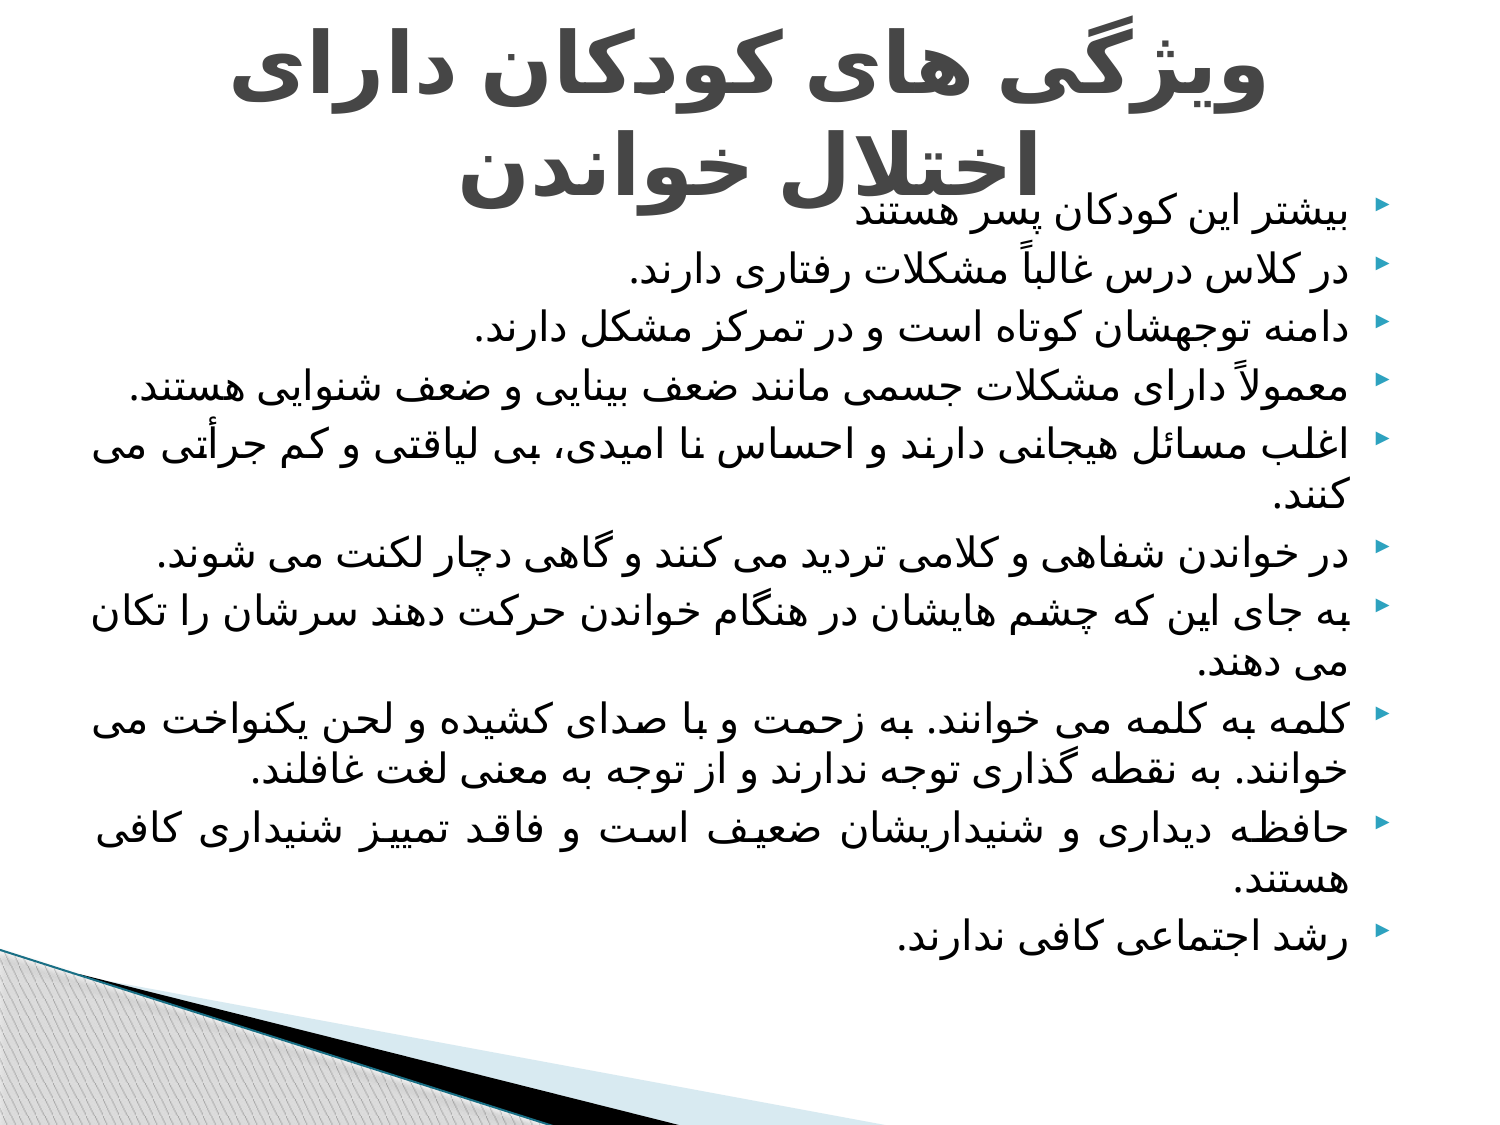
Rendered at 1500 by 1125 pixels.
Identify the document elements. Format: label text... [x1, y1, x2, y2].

title ویژگی های کودکان دارای اختلال خواندن [75, 45, 1425, 176]
list بیشتر این کودکان پسر هستند در کلاس درس غالباً مشکلات رفتاری دارند. دامنه توجهشان کوتاه است و در تمرکز مشکل دارند. معمولاً دارای مشکلات جسمی مانند ضعف بینایی و ضعف شنوایی هستند. اغلب مسائل هیجانی دارند و احساس نا امیدی، بی لیاقتی و کم جرأتی می کنند. در خواندن شفاهی و کلامی تردید می کنند و گاهی دچار لکنت می شوند. به جای این که چشم هایشان در هنگام خواندن حرکت دهند سرشان را تکان می دهند. کلمه به کلمه می خوانند. به زحمت و با صدای کشیده و لحن یکنواخت می خوانند. به نقطه گذاری توجه ندارند و از توجه به معنی لغت غافلند. حافظه دیداری و شنیداریشان ضعیف است و فاقد تمییز شنیداری کافی هستند. رشد اجتماعی کافی ندارند. [75, 176, 1425, 986]
